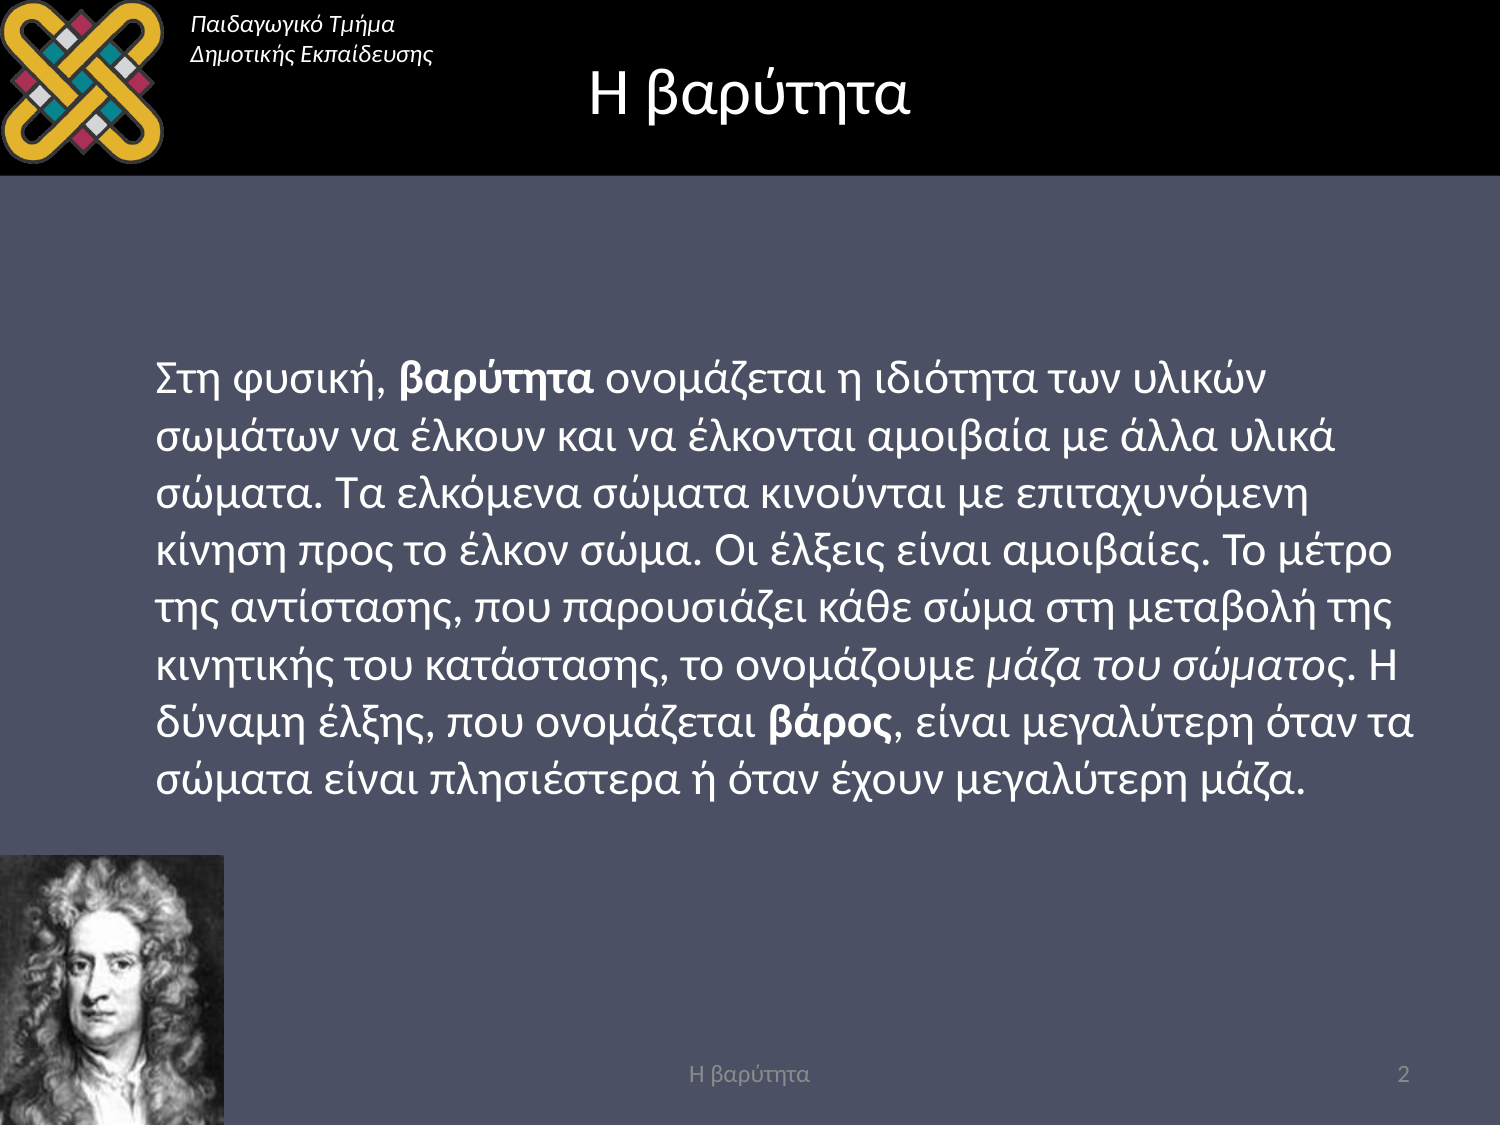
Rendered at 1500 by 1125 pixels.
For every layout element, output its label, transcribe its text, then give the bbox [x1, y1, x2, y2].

footer Η βαρύτητα [512, 1042, 988, 1103]
text_box Παιδαγωγικό Τμήμα Δημοτικής Εκπαίδευσης [175, 0, 481, 75]
title Η βαρύτητα [0, 0, 1500, 176]
slide_number 2 [1074, 1042, 1425, 1103]
picture [0, 0, 165, 165]
subtitle Στη φυσική, βαρύτητα ονομάζεται η ιδιότητα των υλικών σωμάτων να έλκουν και να έλκονται αμοιβαία με άλλα υλικά σώματα. Τα ελκόμενα σώματα κινούνται με επιταχυνόμενη κίνηση προς το έλκον σώμα. Οι έλξεις είναι αμοιβαίες. Το μέτρο της αντίστασης, που παρουσιάζει κάθε σώμα στη μεταβολή της κινητικής του κατάστασης, το ονομάζουμε μάζα του σώματος. Η δύναμη έλξης, που ονομάζεται βάρος, είναι μεγαλύτερη όταν τα σώματα είναι πλησιέστερα ή όταν έχουν μεγαλύτερη μάζα. [140, 292, 1442, 832]
picture [0, 855, 224, 1125]
